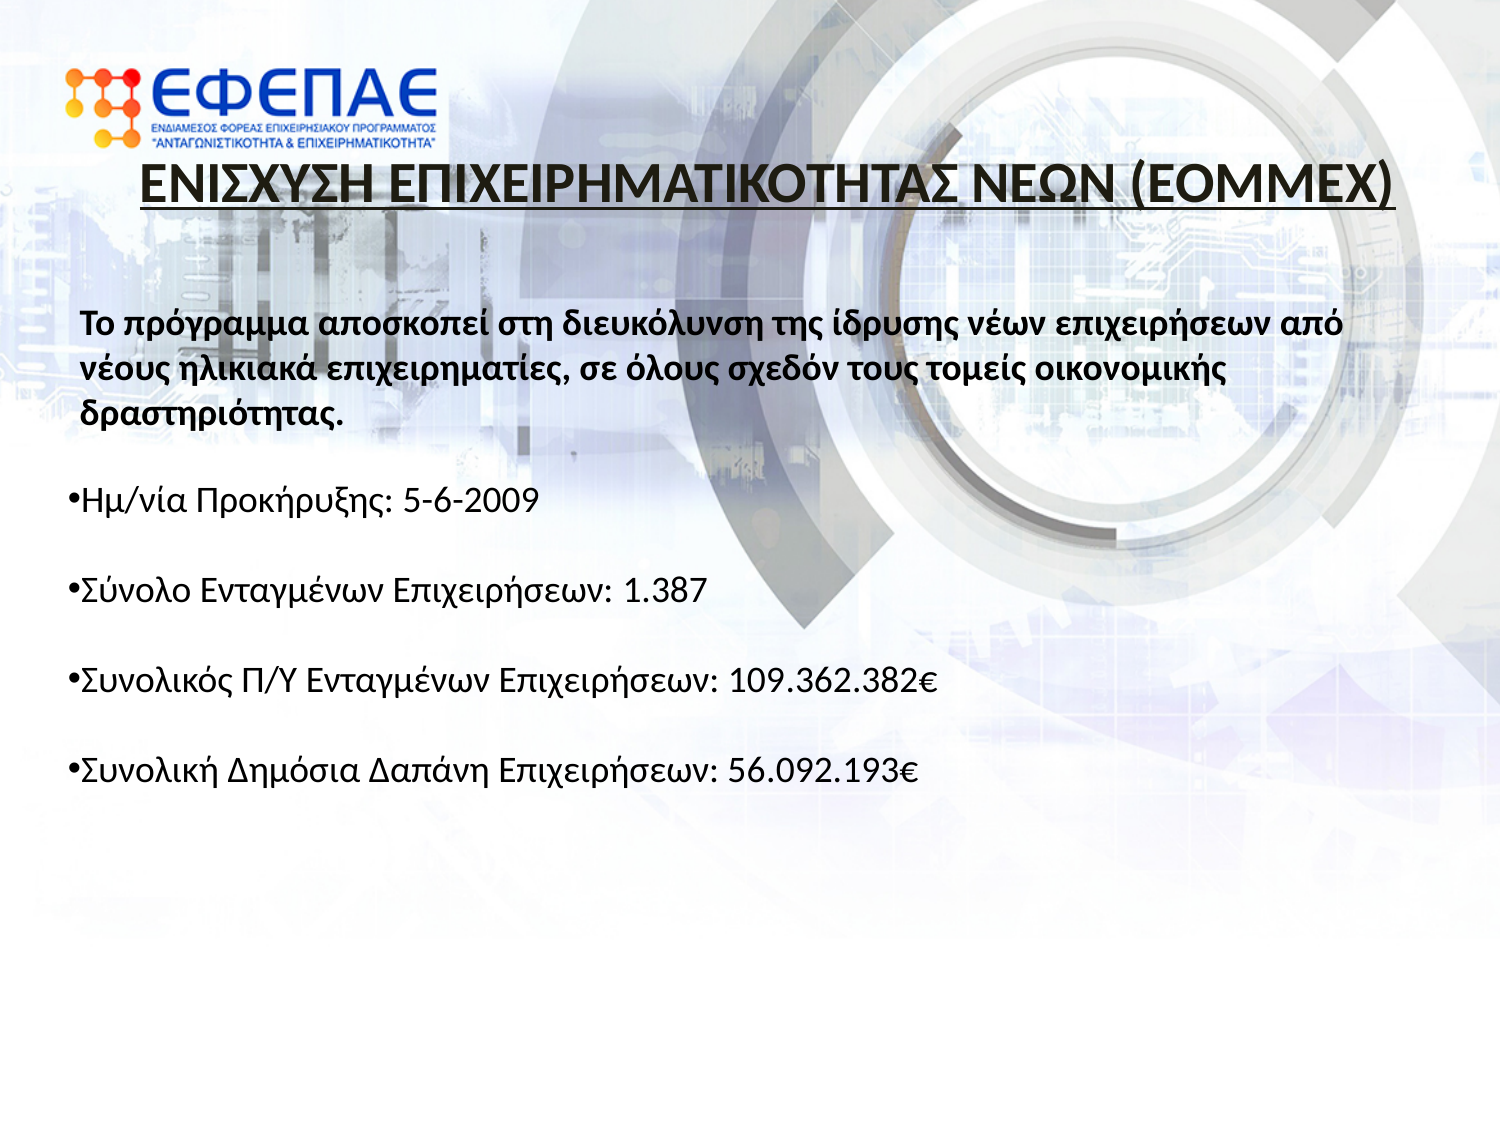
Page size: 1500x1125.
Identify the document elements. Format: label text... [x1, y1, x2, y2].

text_box Το πρόγραμμα αποσκοπεί στη διευκόλυνση της ίδρυσης νέων επιχειρήσεων από νέους ηλικιακά επιχειρηματίες, σε όλους σχεδόν τους τομείς οικονομικής δραστηριότητας. [64, 290, 1447, 486]
text_box ΕΝΙΣΧΥΣΗ ΕΠΙΧΕΙΡΗΜΑΤΙΚΟΤΗΤΑΣ ΝΕΩΝ (ΕΟΜΜΕΧ) [76, 137, 1459, 222]
picture [0, 0, 1500, 1125]
text_box Ημ/νία Προκήρυξης: 5-6-2009 Σύνολο Ενταγμένων Επιχειρήσεων: 1.387 Συνολικός Π/Υ Ενταγμένων Επιχειρήσεων: 109.362.382€ Συνολική Δημόσια Δαπάνη Επιχειρήσεων: 56.092.193€ [53, 467, 1459, 798]
